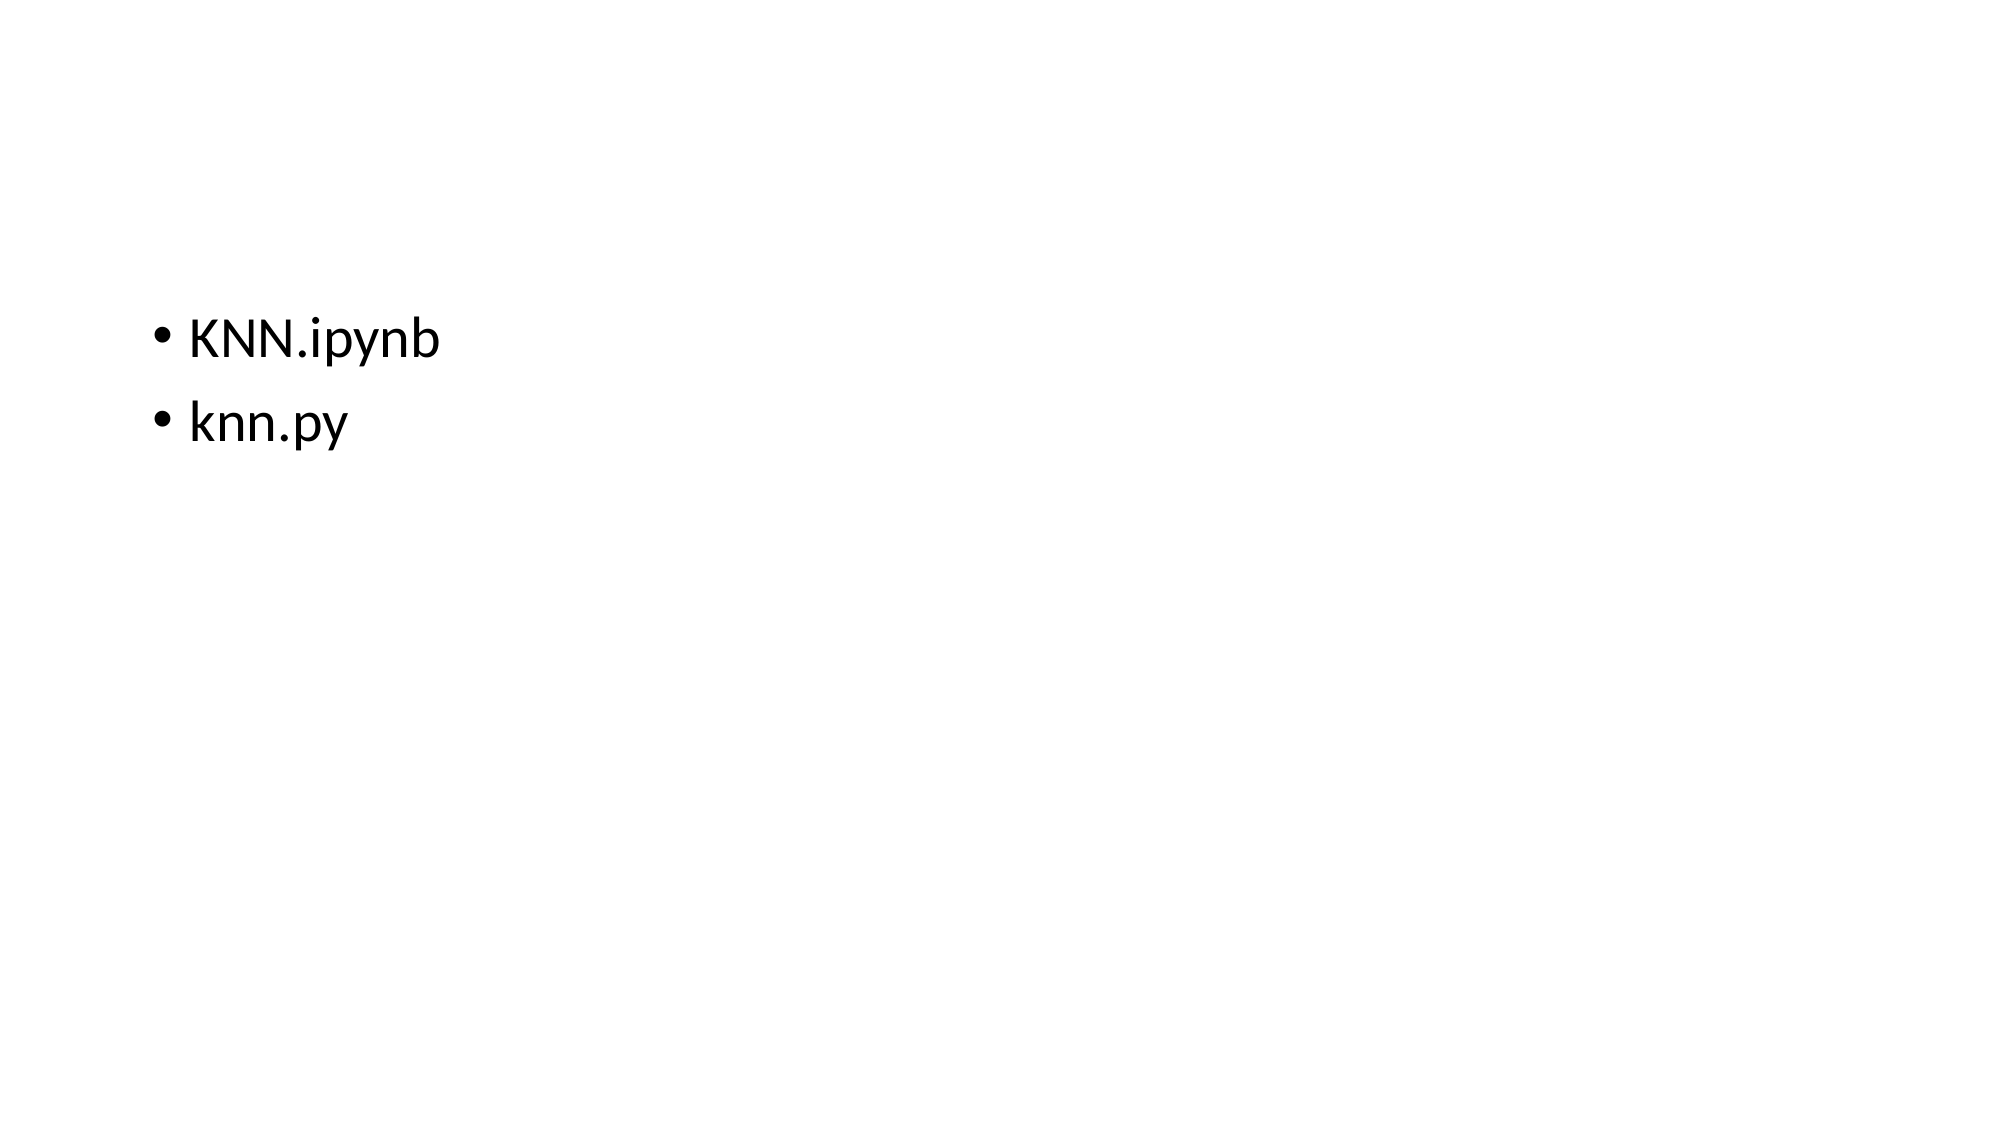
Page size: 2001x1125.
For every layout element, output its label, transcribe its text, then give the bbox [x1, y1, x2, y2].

list KNN.ipynb knn.py [137, 299, 1863, 1014]
